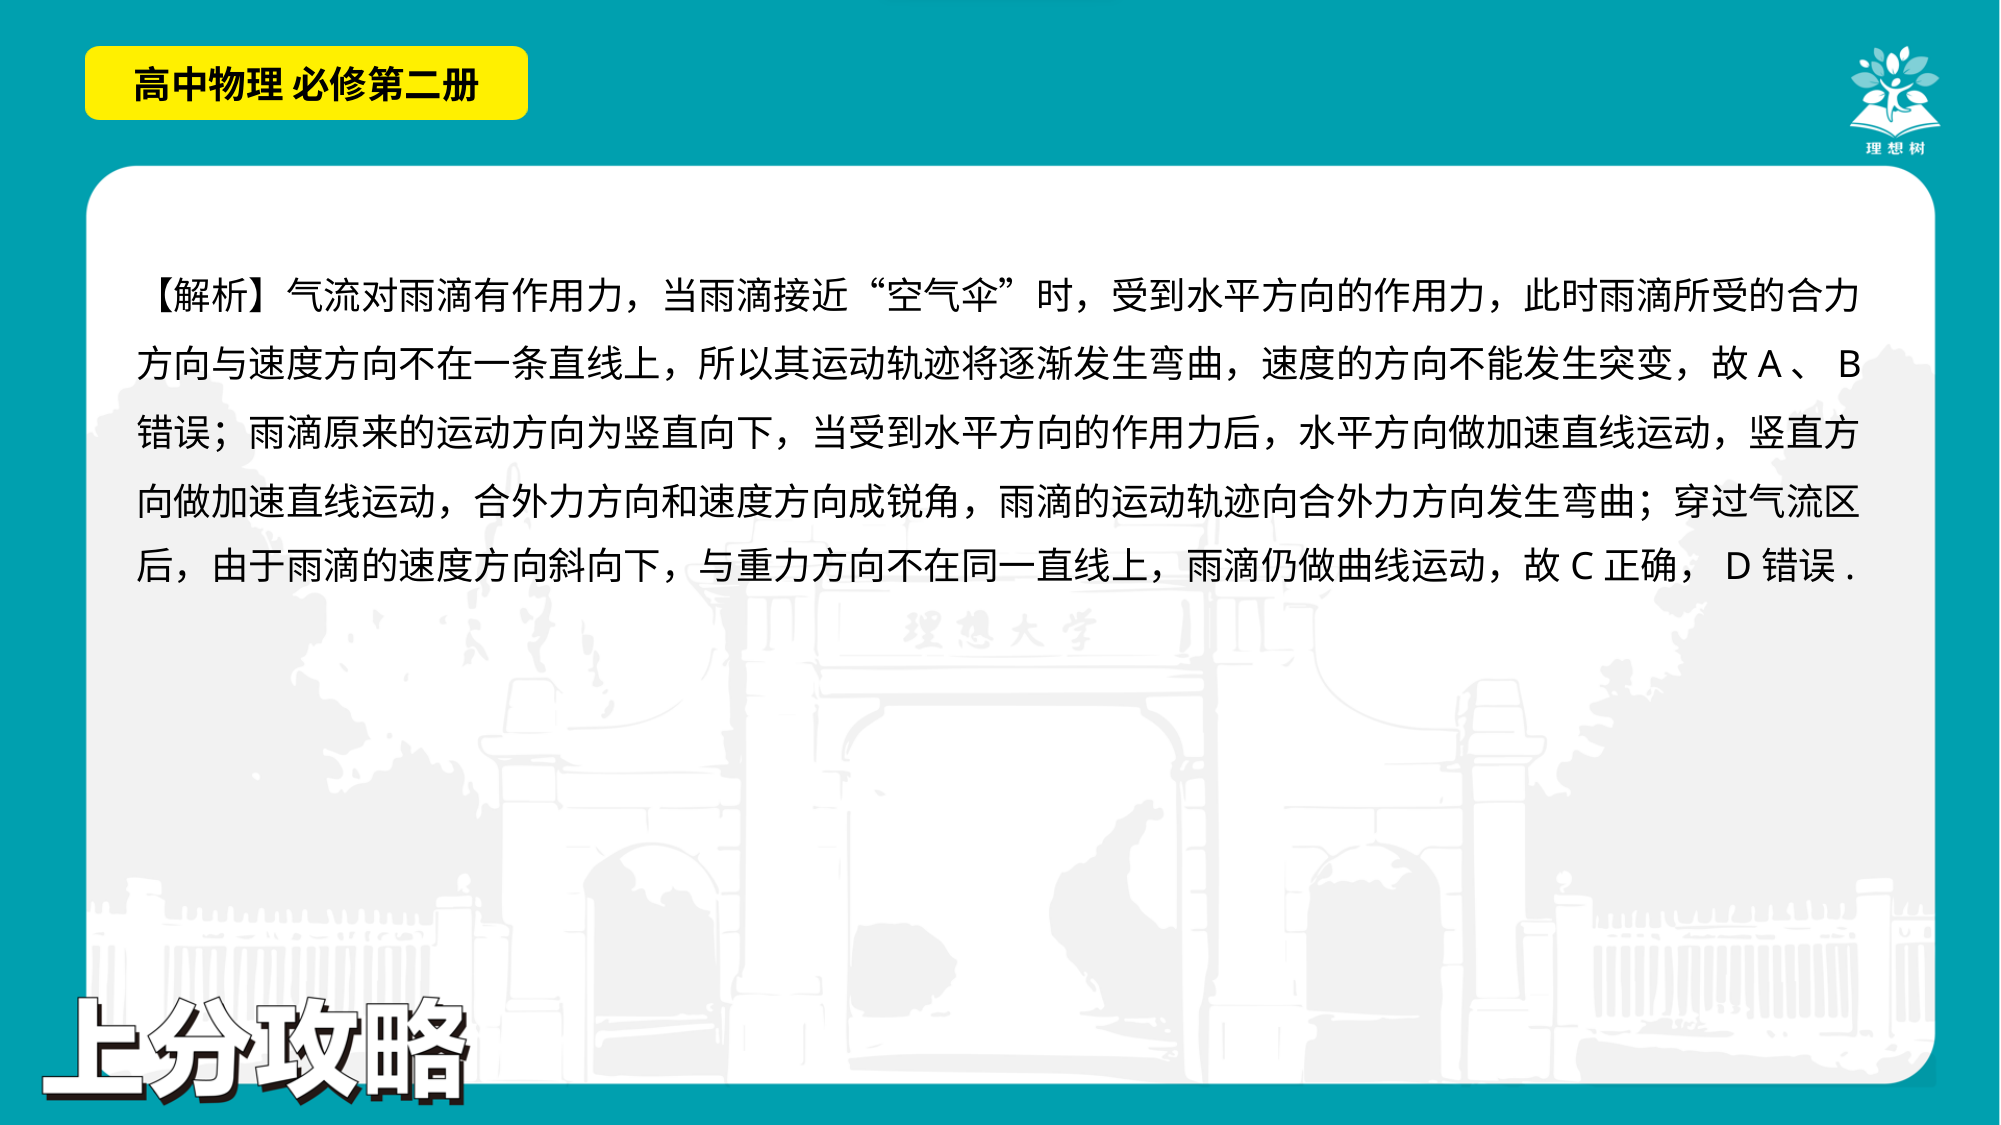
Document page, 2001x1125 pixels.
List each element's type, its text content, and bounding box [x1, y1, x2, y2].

picture [0, 0, 2000, 1125]
text_box 【解析】气流对雨滴有作用力，当雨滴接近“空气伞”时，受到水平方向的作用力，此时雨滴所受的合力 方向与速度方向不在一条直线上，所以其运动轨迹将逐渐发生弯曲，速度的方向不能发生突变，故A、B 错误；雨滴原来的运动方向为竖直向下，当受到水平方向的作用力后，水平方向做加速直线运动，竖直方 向做加速直线运动，合外力方向和速度方向成锐角，雨滴的运动轨迹向合外力方向发生弯曲；穿过气流区 后，由于雨滴的速度方向斜向下，与重力方向不在同一直线上，雨滴仍做曲线运动，故C正确，D错误. [136, 248, 1865, 582]
